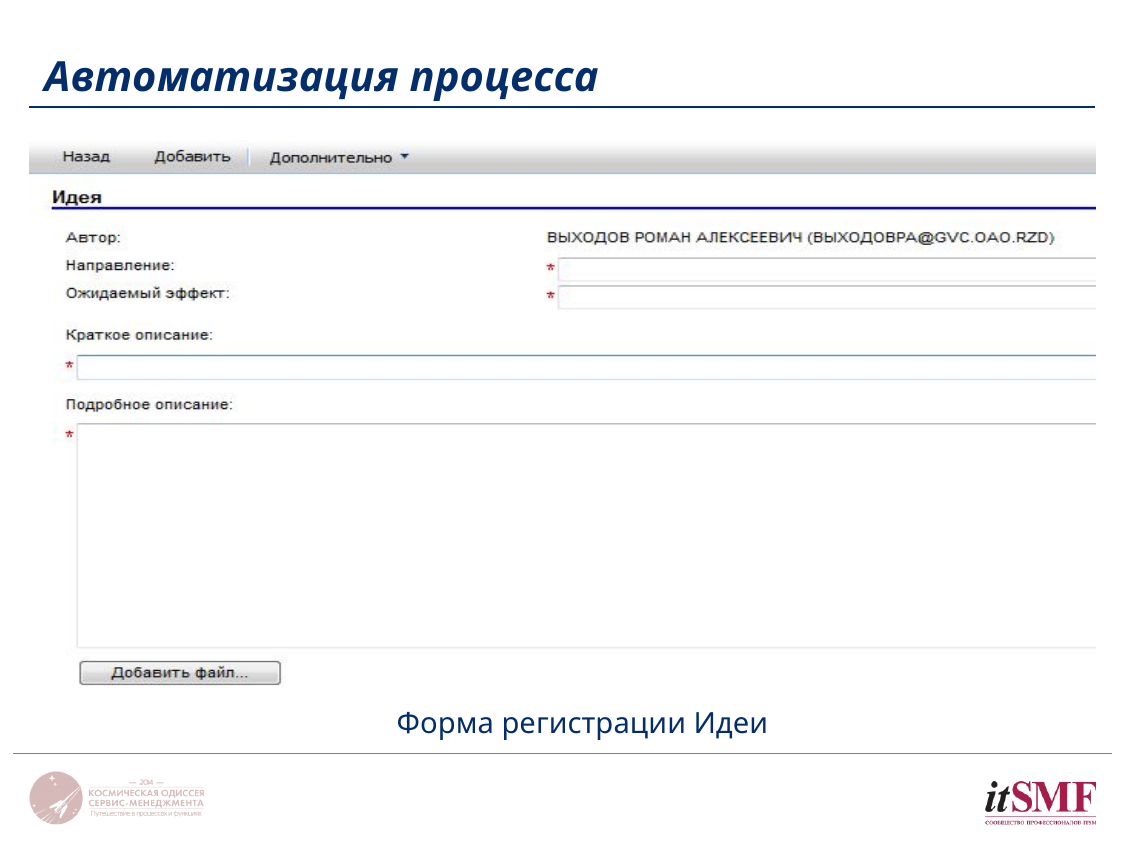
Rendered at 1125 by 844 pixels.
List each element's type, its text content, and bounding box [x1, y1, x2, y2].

title Автоматизация процесса [29, 33, 1096, 115]
picture [985, 781, 1096, 825]
picture [29, 140, 1096, 699]
text_box Форма регистрации Идеи [379, 708, 786, 747]
